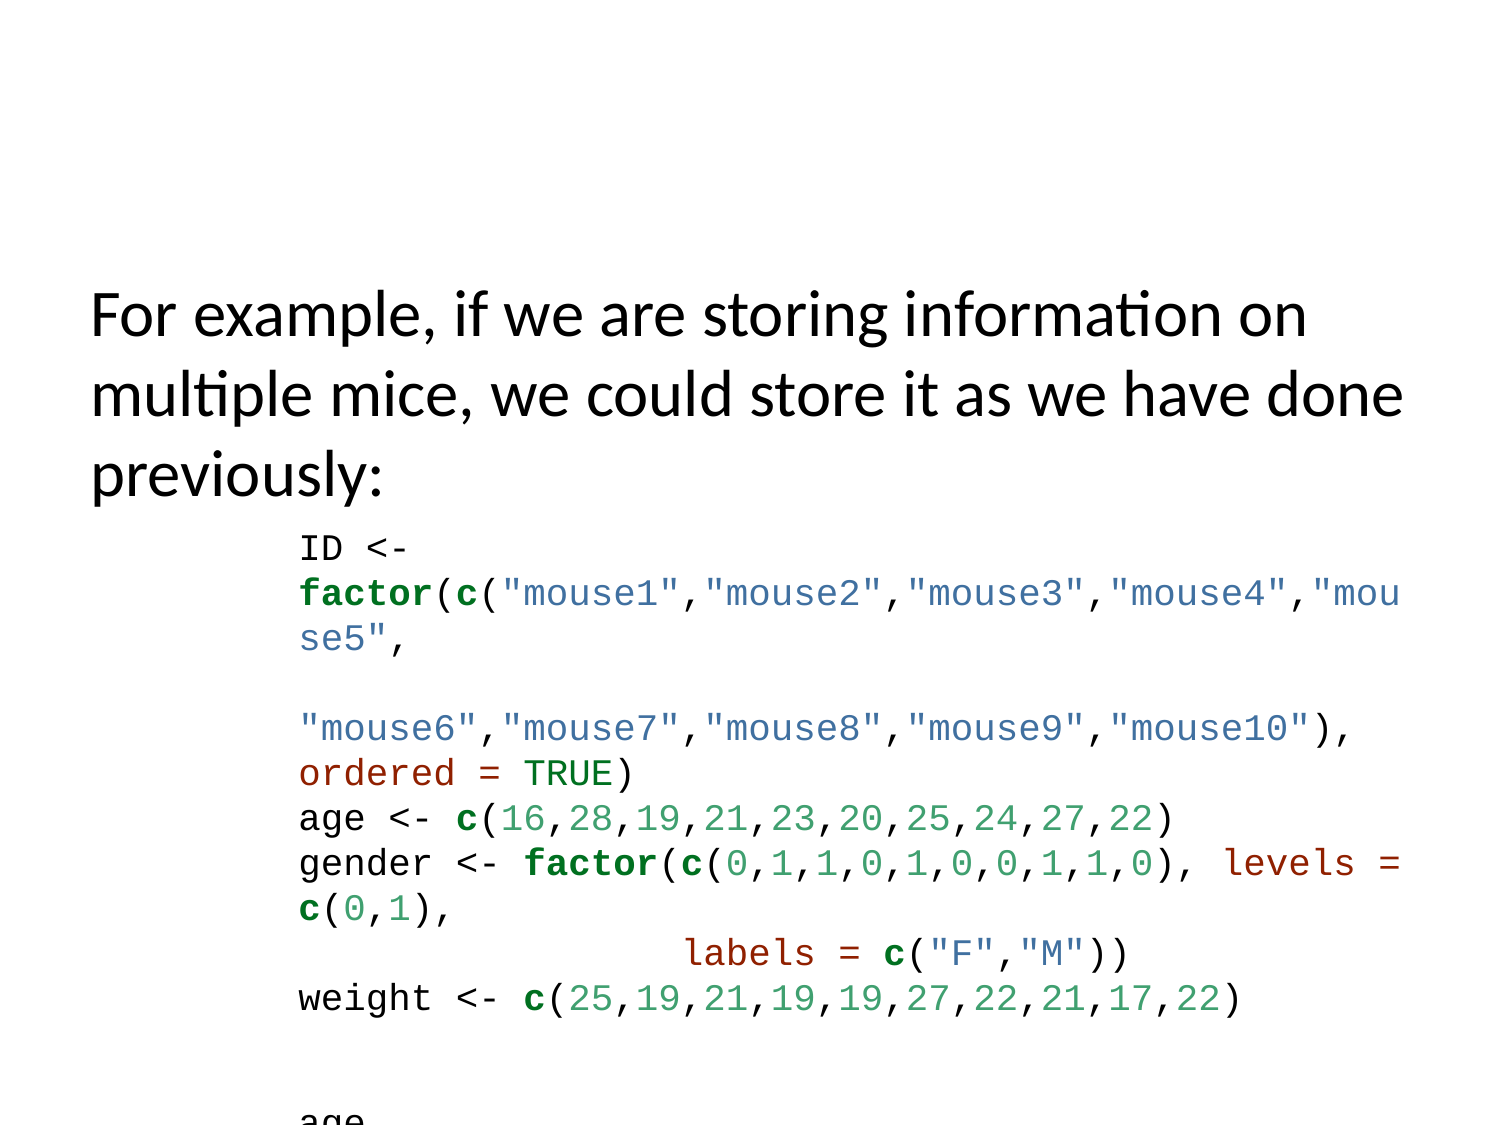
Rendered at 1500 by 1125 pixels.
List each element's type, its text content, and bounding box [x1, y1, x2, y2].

list For example, if we are storing information on multiple mice, we could store it as we have done previously: ID <- factor(c("mouse1","mouse2","mouse3","mouse4","mouse5", "mouse6","mouse7","mouse8","mouse9","mouse10"), ordered = TRUE) age <- c(16,28,19,21,23,20,25,24,27,22) gender <- factor(c(0,1,1,0,1,0,0,1,1,0), levels = c(0,1), labels = c("F","M")) weight <- c(25,19,21,19,19,27,22,21,17,22) age ## [1] 16 28 19 21 23 20 25 24 27 22 gender ## [1] F M M F M F F M M F ## Levels: F M [75, 262, 1425, 1005]
